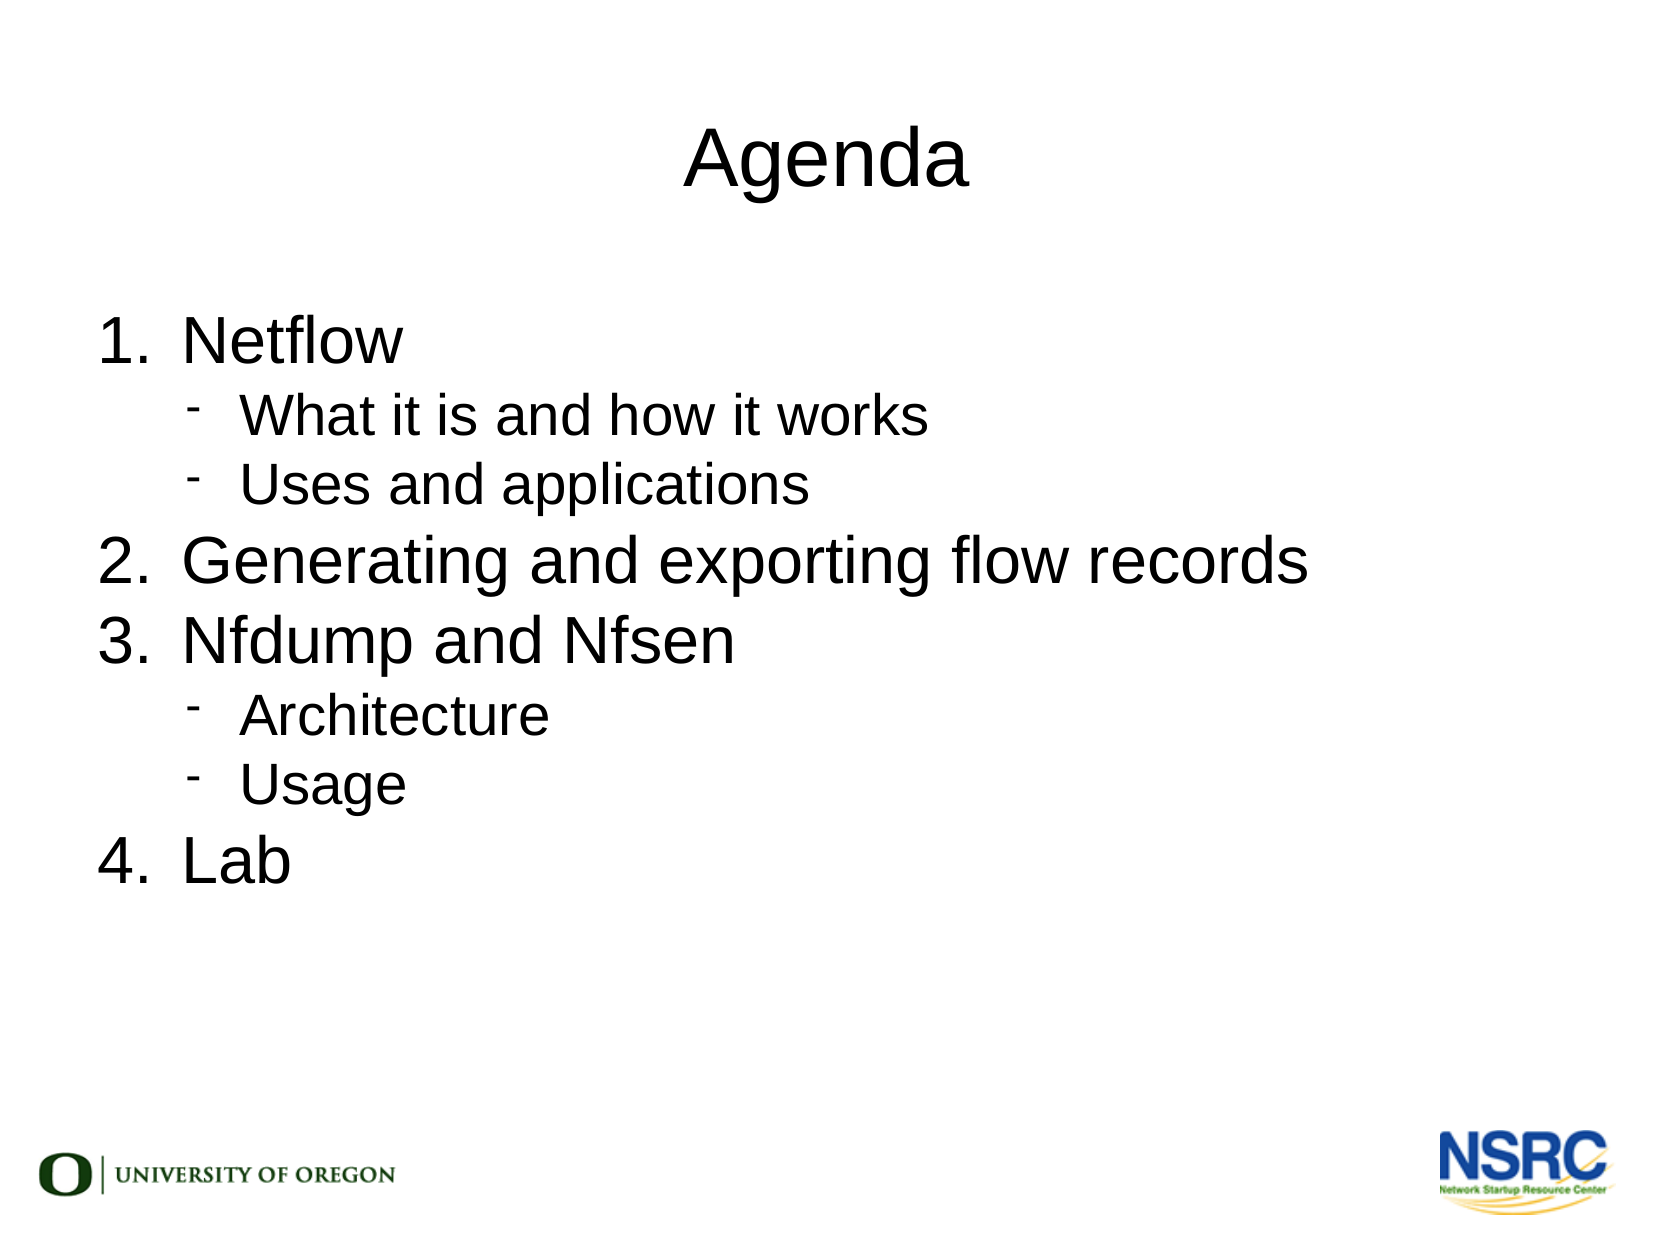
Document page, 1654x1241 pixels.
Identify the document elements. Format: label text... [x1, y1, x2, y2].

picture [1440, 1130, 1616, 1215]
text_box Netflow What it is and how it works Uses and applications Generating and exporting flow records Nfdump and Nfsen Architecture Usage Lab [82, 289, 1571, 1108]
text_box Agenda [82, 49, 1571, 257]
picture [37, 1151, 397, 1198]
